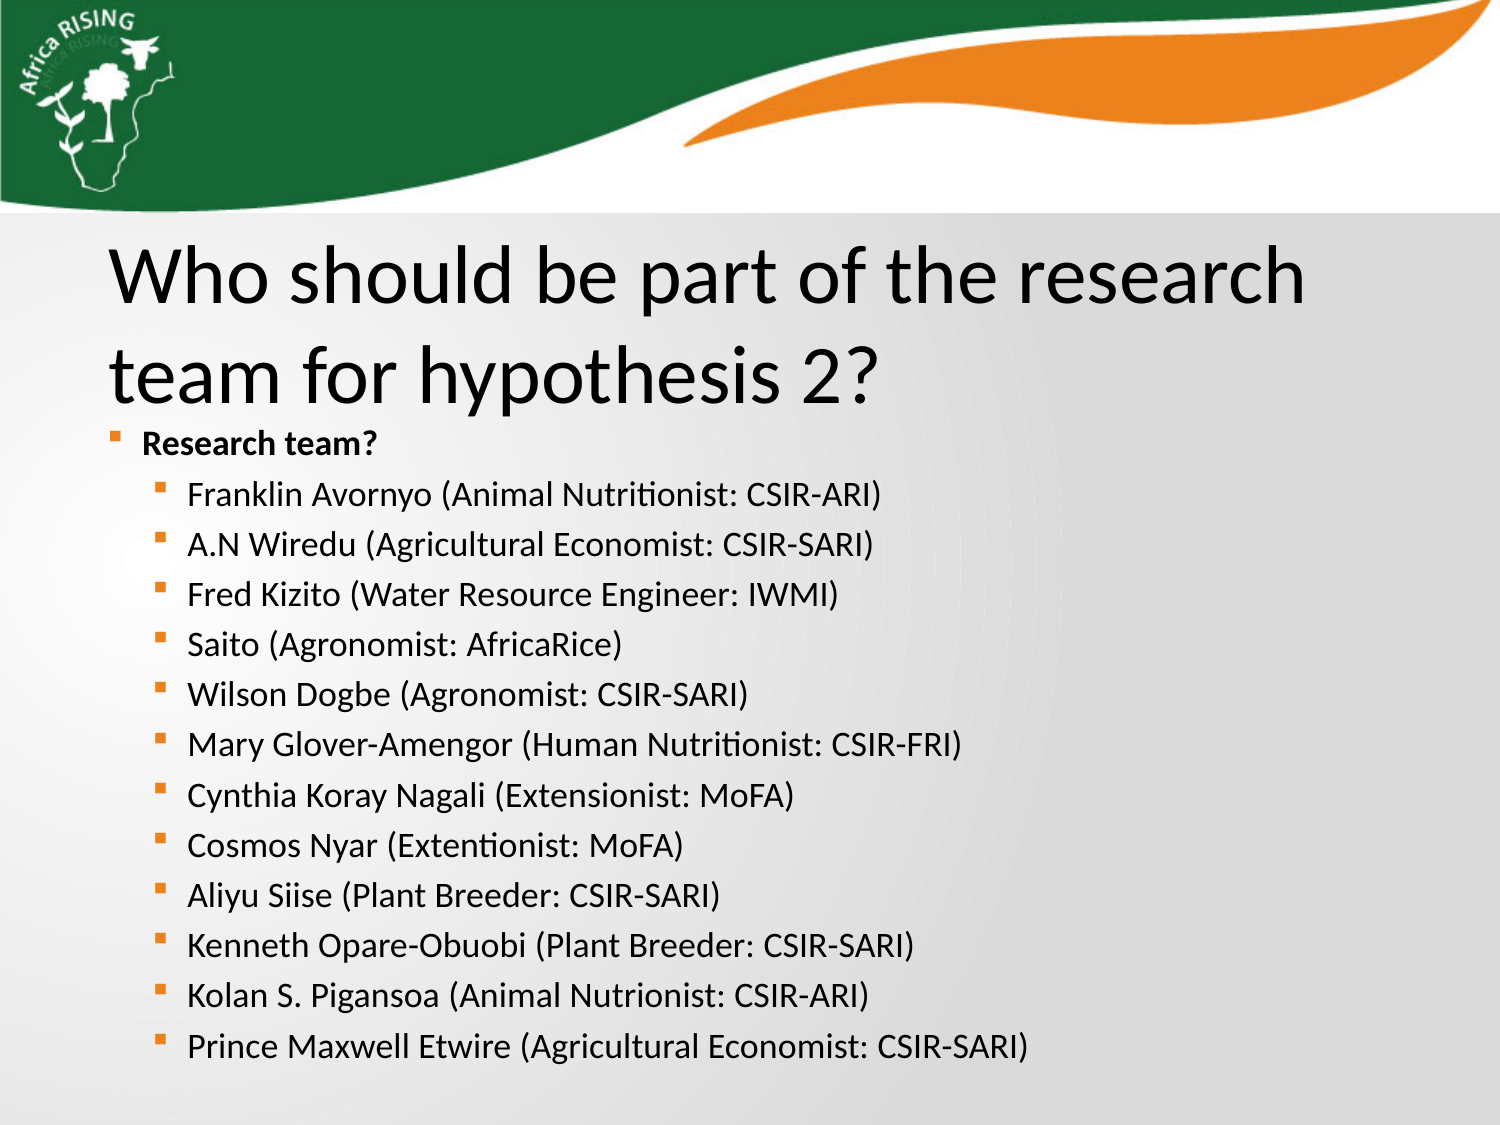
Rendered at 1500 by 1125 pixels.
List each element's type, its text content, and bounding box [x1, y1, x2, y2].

list Who should be part of the research team for hypothesis 2? [75, 212, 1325, 400]
picture [0, 0, 1500, 213]
list Research team? Franklin Avornyo (Animal Nutritionist: CSIR-ARI) A.N Wiredu (Agricultural Economist: CSIR-SARI) Fred Kizito (Water Resource Engineer: IWMI) Saito (Agronomist: AfricaRice) Wilson Dogbe (Agronomist: CSIR-SARI) Mary Glover-Amengor (Human Nutritionist: CSIR-FRI) Cynthia Koray Nagali (Extensionist: MoFA) Cosmos Nyar (Extentionist: MoFA) Aliyu Siise (Plant Breeder: CSIR-SARI) Kenneth Opare-Obuobi (Plant Breeder: CSIR-SARI) Kolan S. Pigansoa (Animal Nutrionist: CSIR-ARI) Prince Maxwell Etwire (Agricultural Economist: CSIR-SARI) [75, 412, 1350, 1075]
